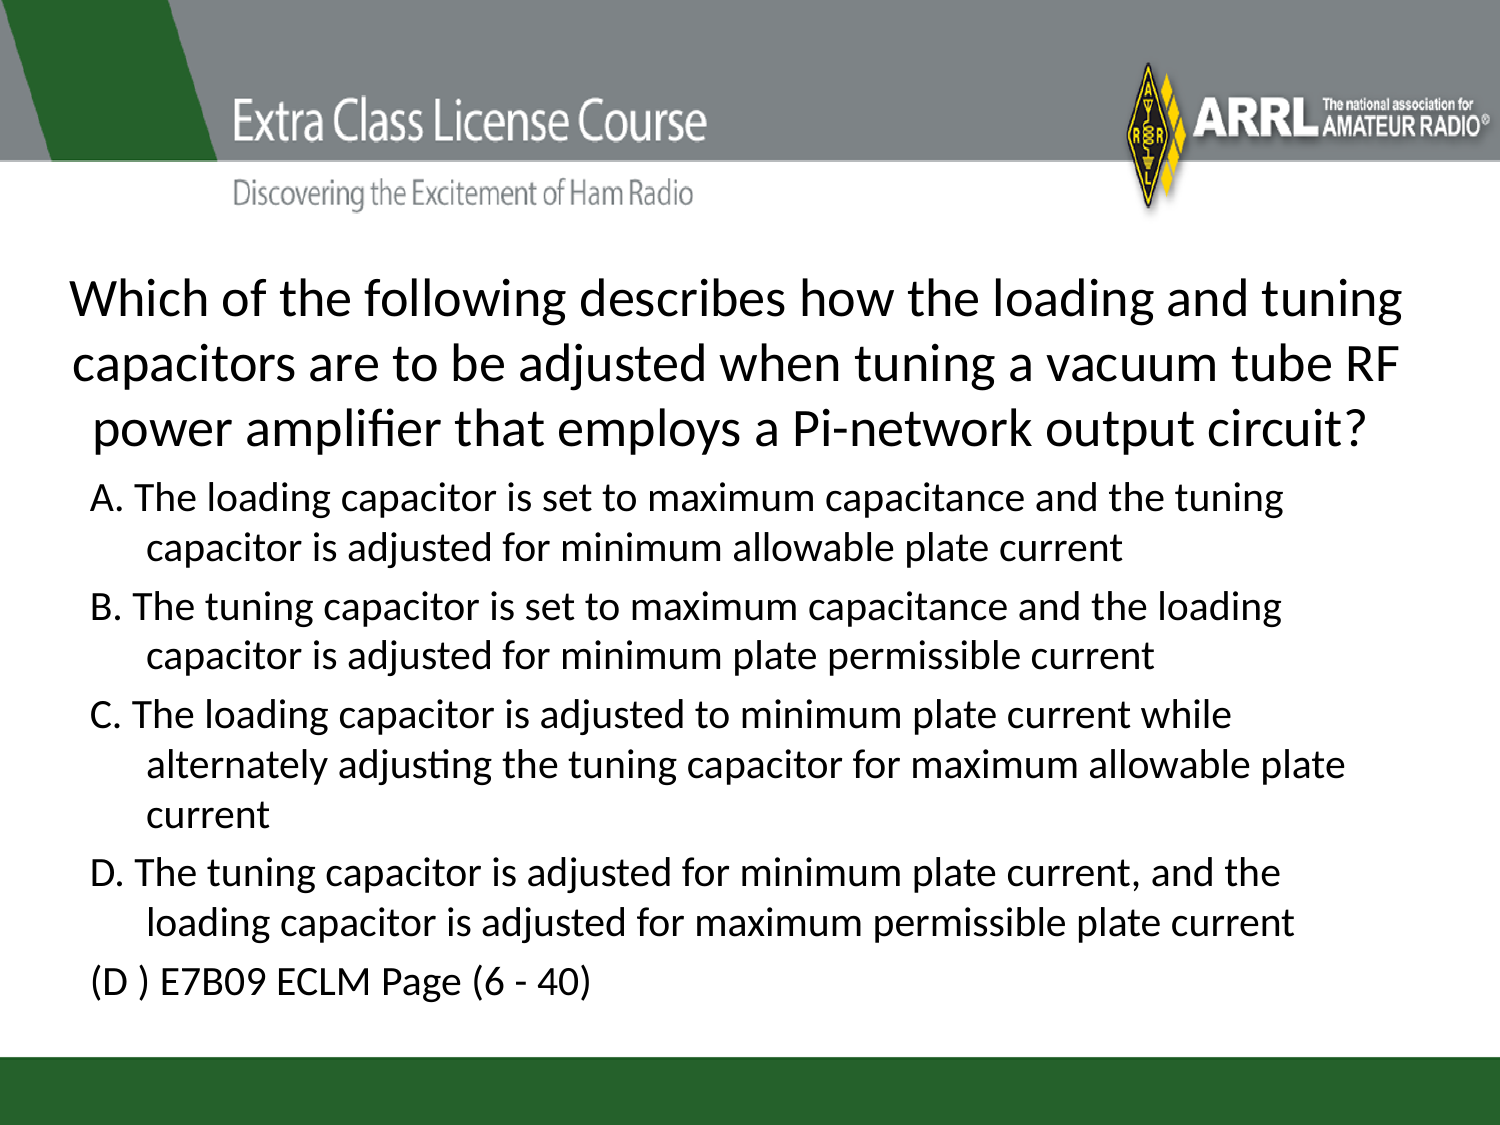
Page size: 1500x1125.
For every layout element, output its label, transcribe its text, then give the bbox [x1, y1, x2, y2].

picture [0, 0, 1500, 1125]
title Which of the following describes how the loading and tuning capacitors are to be adjusted when tuning a vacuum tube RF power amplifier that employs a Pi-network output circuit? [24, 254, 1450, 435]
list A. The loading capacitor is set to maximum capacitance and the tuning capacitor is adjusted for minimum allowable plate current B. The tuning capacitor is set to maximum capacitance and the loading capacitor is adjusted for minimum plate permissible current C. The loading capacitor is adjusted to minimum plate current while alternately adjusting the tuning capacitor for maximum allowable plate current D. The tuning capacitor is adjusted for minimum plate current, and the loading capacitor is adjusted for maximum permissible plate current (D ) E7B09 ECLM Page (6 - 40) [75, 462, 1425, 1038]
